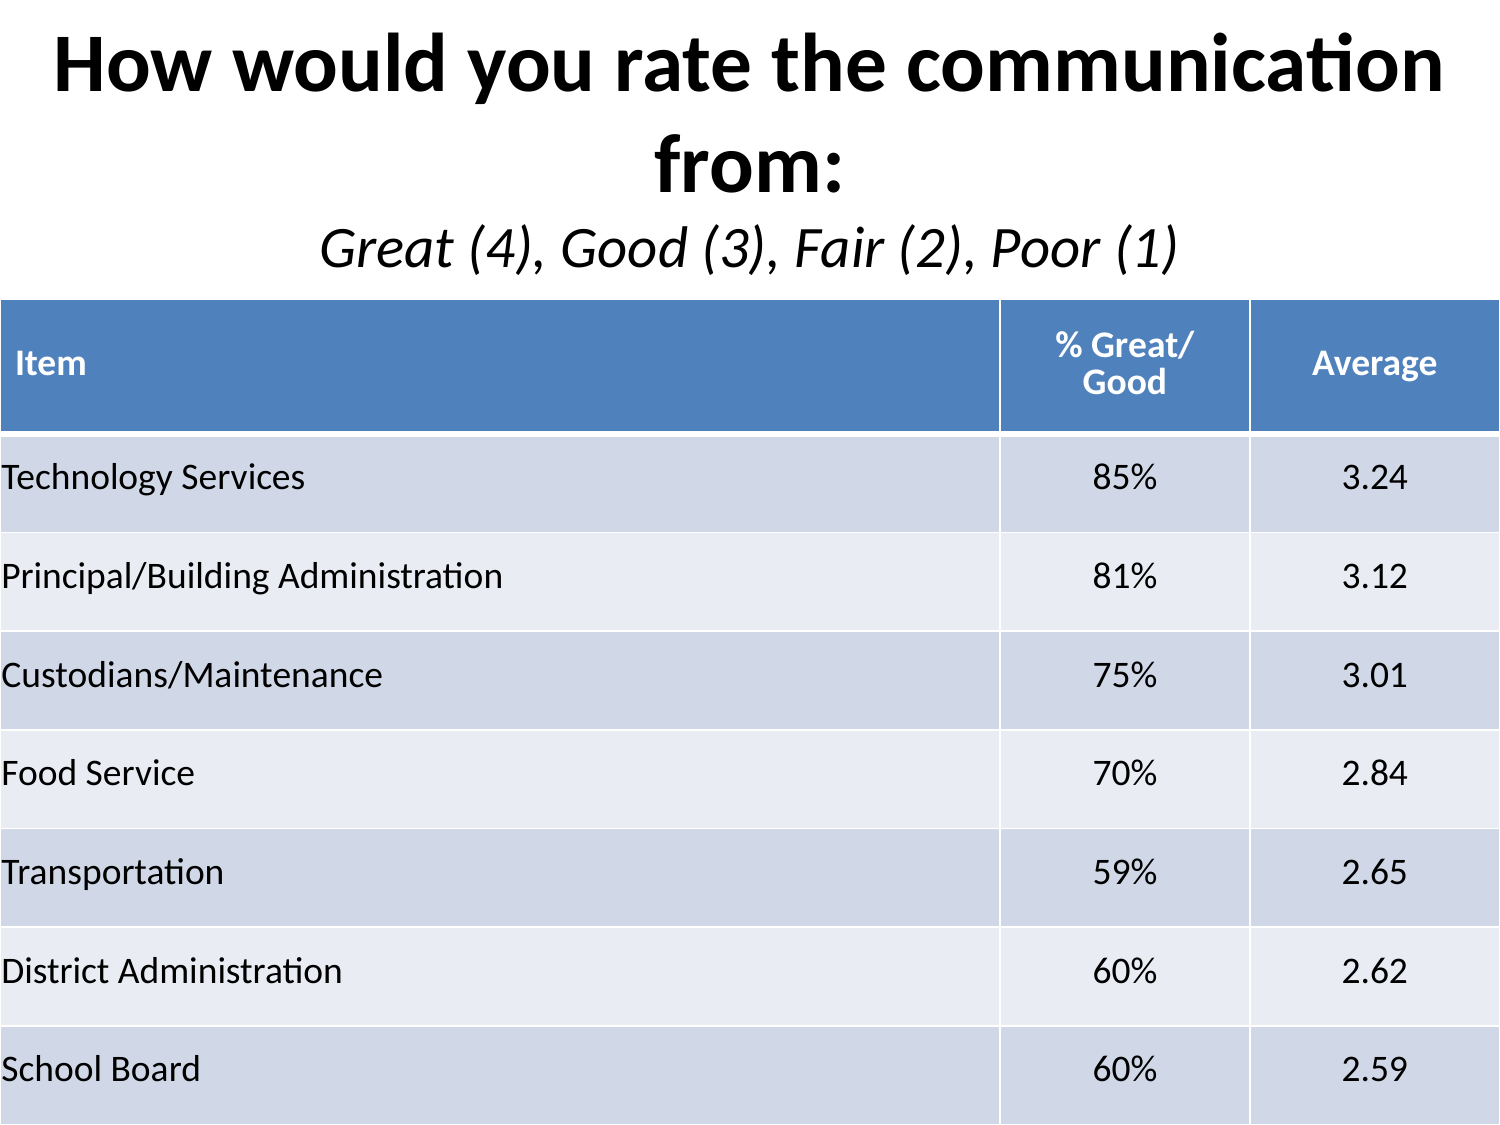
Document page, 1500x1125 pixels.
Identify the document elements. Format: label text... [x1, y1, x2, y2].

table_cell 60% [1001, 1027, 1249, 1124]
table_cell 85% [1001, 437, 1249, 532]
table_cell 2.84 [1251, 731, 1499, 828]
table_cell 59% [1001, 829, 1249, 926]
table_header Item [1, 300, 999, 431]
table_cell 2.59 [1251, 1027, 1499, 1124]
table_cell 75% [1001, 632, 1249, 729]
table_cell Custodians/Maintenance [1, 632, 999, 729]
title How would you rate the communication from: Great (4), Good (3), Fair (2), Poor (1) [0, 0, 1500, 288]
table_cell Food Service [1, 731, 999, 828]
table_cell District Administration [1, 928, 999, 1025]
table_cell 2.65 [1251, 829, 1499, 926]
table_header Average [1251, 300, 1499, 431]
table_cell Technology Services [1, 437, 999, 532]
table_header % Great/ Good [1001, 300, 1249, 431]
table_cell 60% [1001, 928, 1249, 1025]
table_cell School Board [1, 1027, 999, 1124]
table_cell Transportation [1, 829, 999, 926]
table_cell 81% [1001, 533, 1249, 630]
table_cell 70% [1001, 731, 1249, 828]
table_cell 3.12 [1251, 533, 1499, 630]
table_cell 2.62 [1251, 928, 1499, 1025]
table_cell 3.01 [1251, 632, 1499, 729]
table_cell Principal/Building Administration [1, 533, 999, 630]
table_cell 3.24 [1251, 437, 1499, 532]
